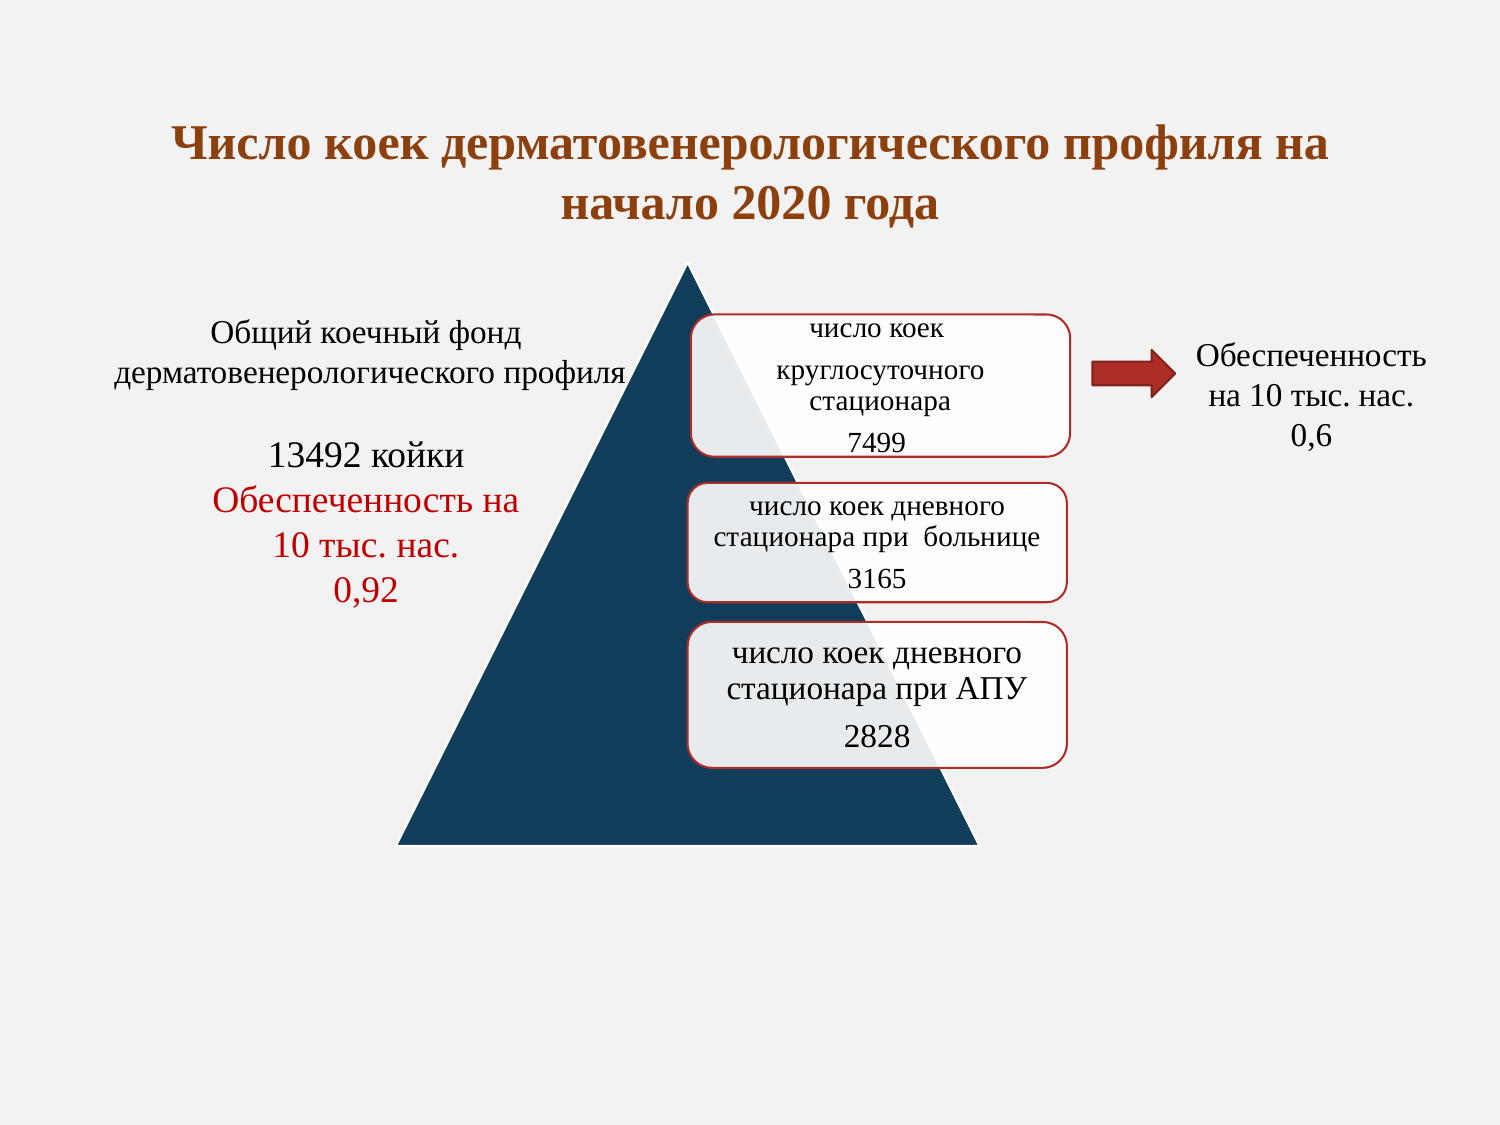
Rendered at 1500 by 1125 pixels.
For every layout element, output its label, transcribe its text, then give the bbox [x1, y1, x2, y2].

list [75, 262, 1388, 847]
title Число коек дерматовенерологического профиля на начало 2020 года [75, 50, 1425, 238]
text_box Обеспеченность на 10 тыс. нас. 0,6 [1389, 326, 1448, 461]
